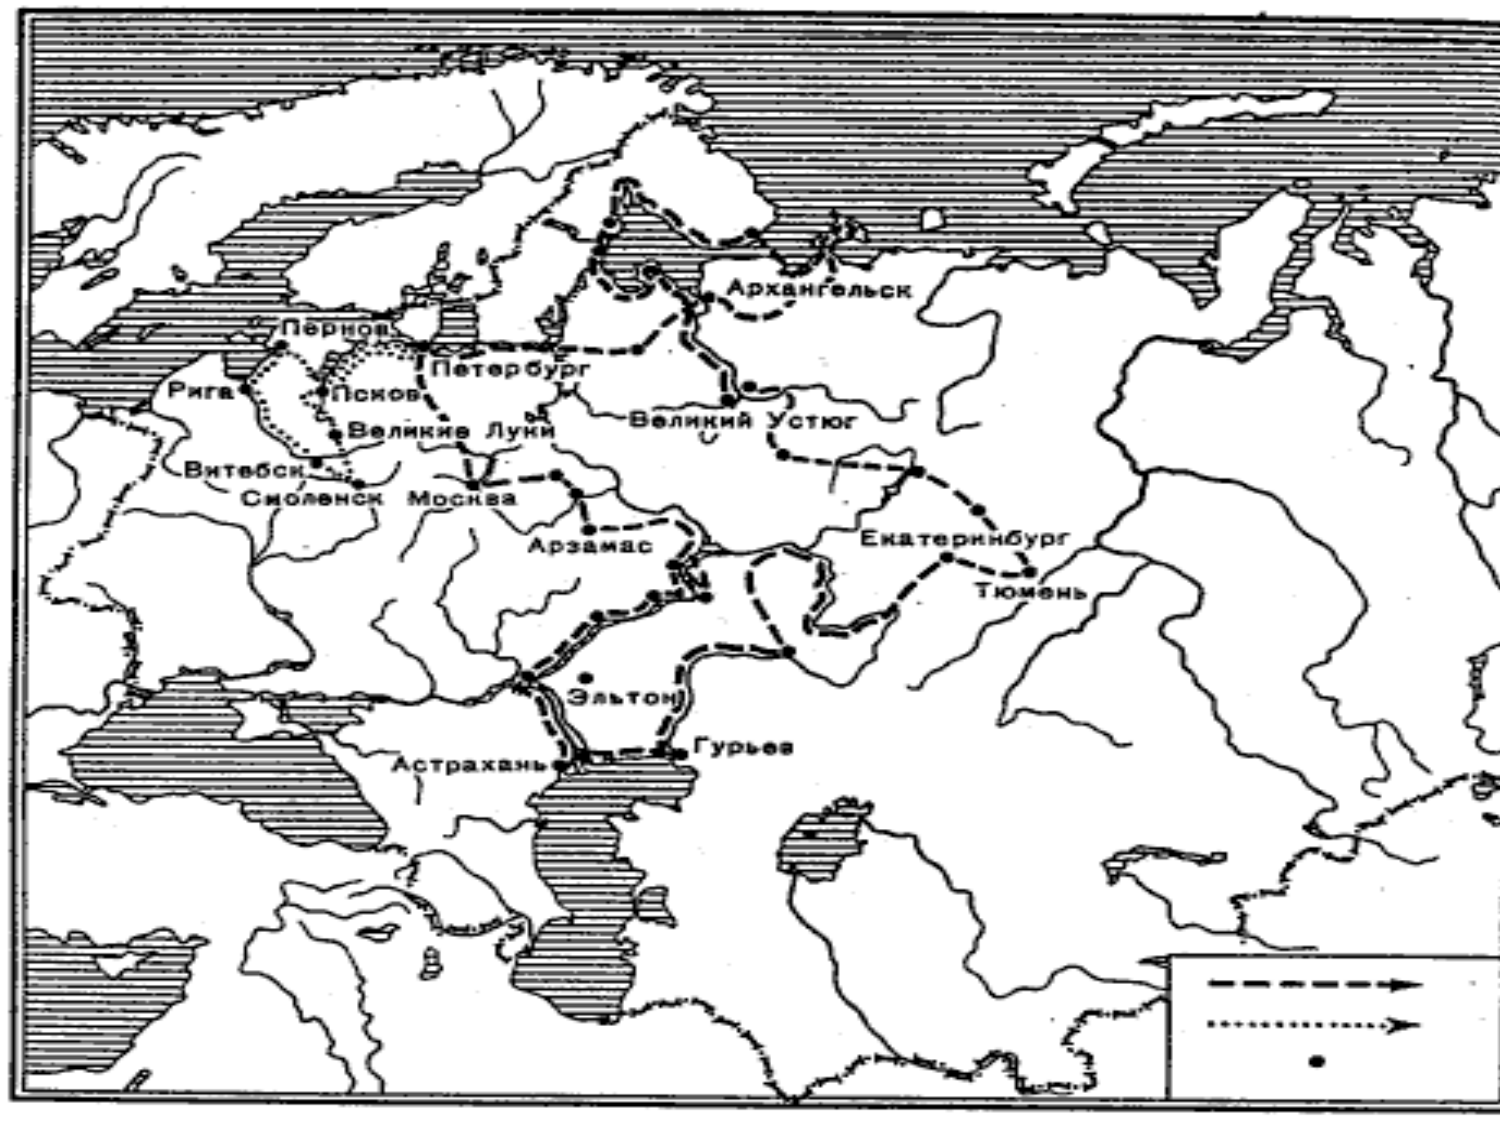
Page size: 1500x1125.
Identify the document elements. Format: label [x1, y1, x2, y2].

list [0, 0, 1500, 1125]
